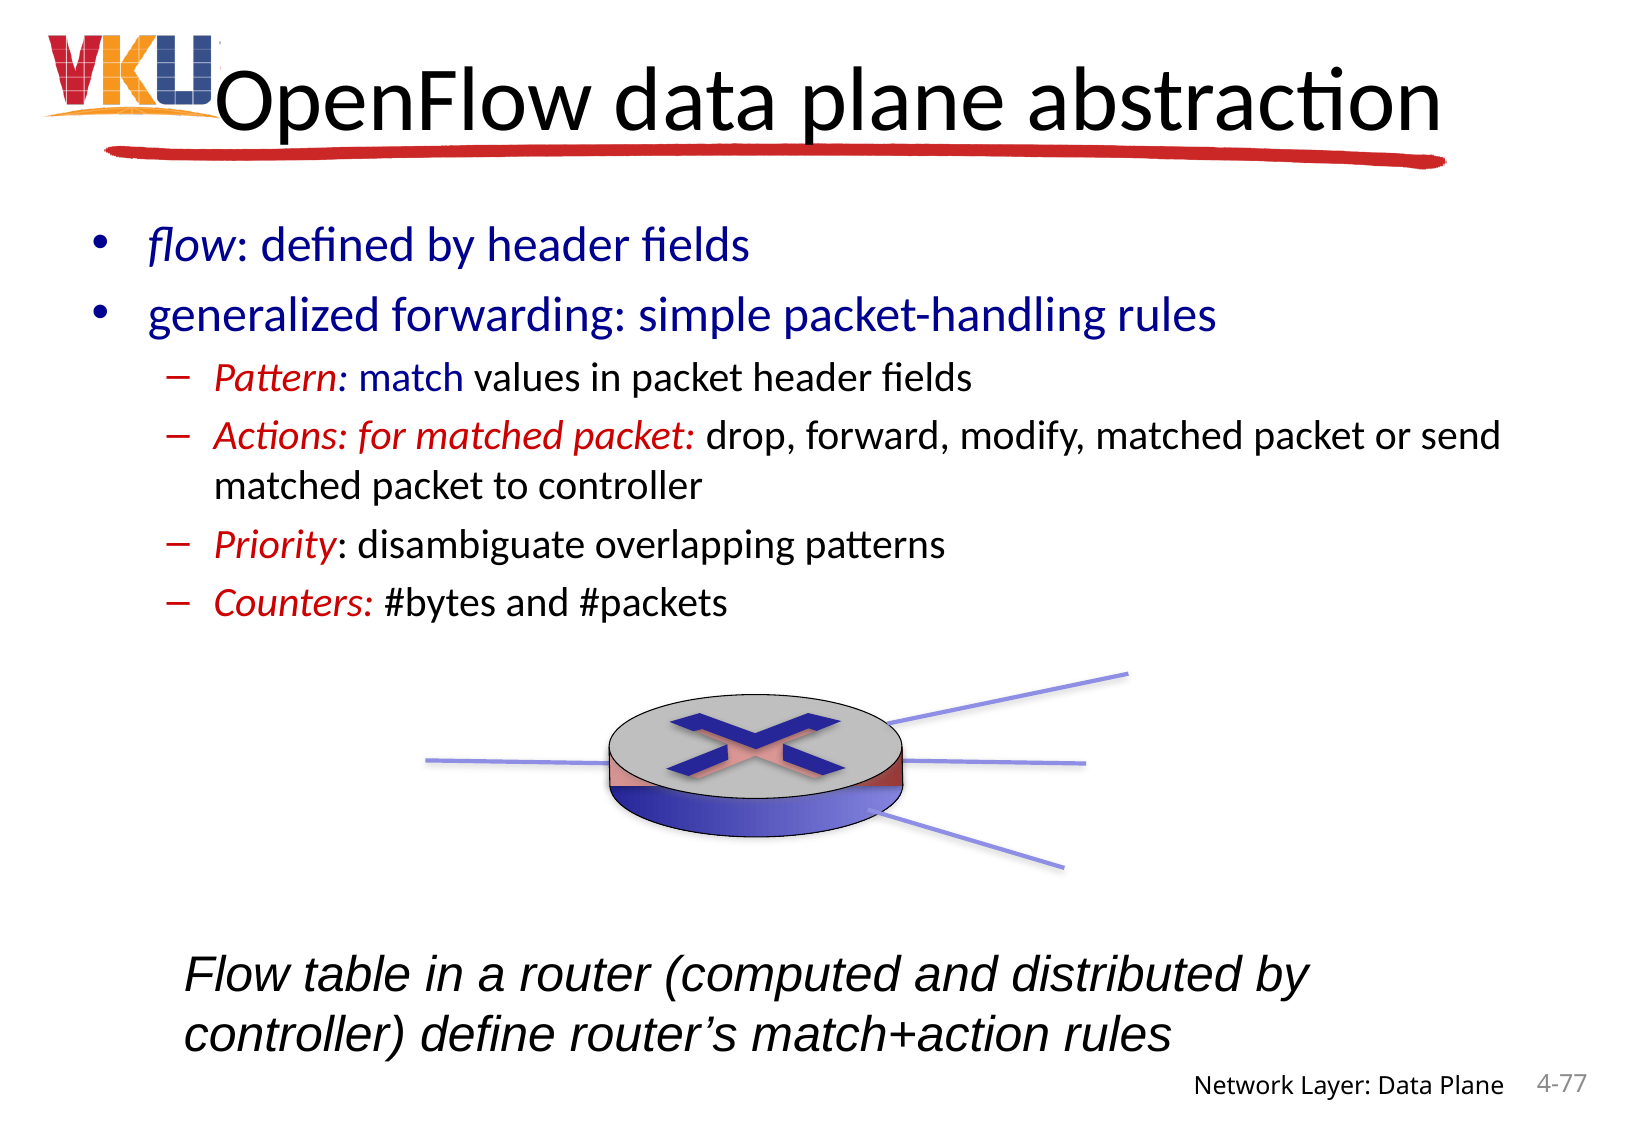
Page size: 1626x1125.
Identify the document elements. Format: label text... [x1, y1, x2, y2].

list flow: defined by header fields generalized forwarding: simple packet-handling rules Pattern: match values in packet header fields Actions: for matched packet: drop, forward, modify, matched packet or send matched packet to controller Priority: disambiguate overlapping patterns Counters: #bytes and #packets [76, 203, 1580, 1079]
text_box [608, 694, 903, 838]
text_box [886, 673, 1129, 724]
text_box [908, 760, 1087, 764]
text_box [867, 809, 1065, 869]
slide_number 4-77 [1502, 1062, 1603, 1107]
picture [98, 136, 1462, 177]
title OpenFlow data plane abstraction [80, 0, 1580, 188]
picture [32, 21, 80, 129]
text_box Flow table in a router (computed and distributed by controller) define router’s match+action rules [169, 933, 1558, 1069]
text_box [425, 760, 603, 764]
footer Network Layer: Data Plane [1132, 1069, 1502, 1102]
